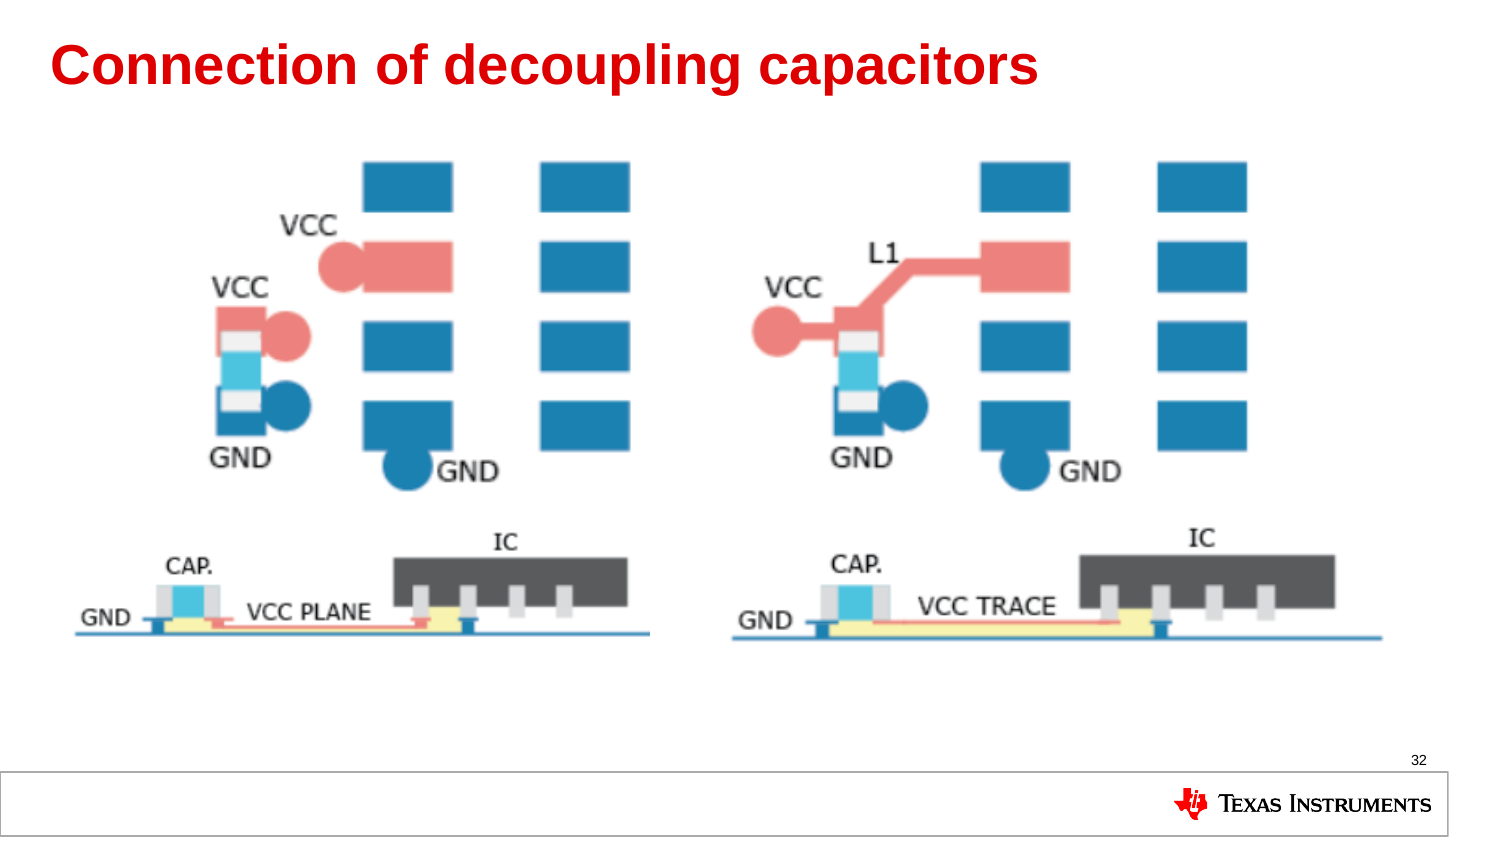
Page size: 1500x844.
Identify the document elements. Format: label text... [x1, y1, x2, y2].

picture [0, 521, 1461, 654]
picture [1174, 788, 1431, 820]
picture [187, 146, 1266, 510]
slide_number 32 [1089, 744, 1440, 770]
title Connection of decoupling capacitors [37, 17, 1426, 119]
